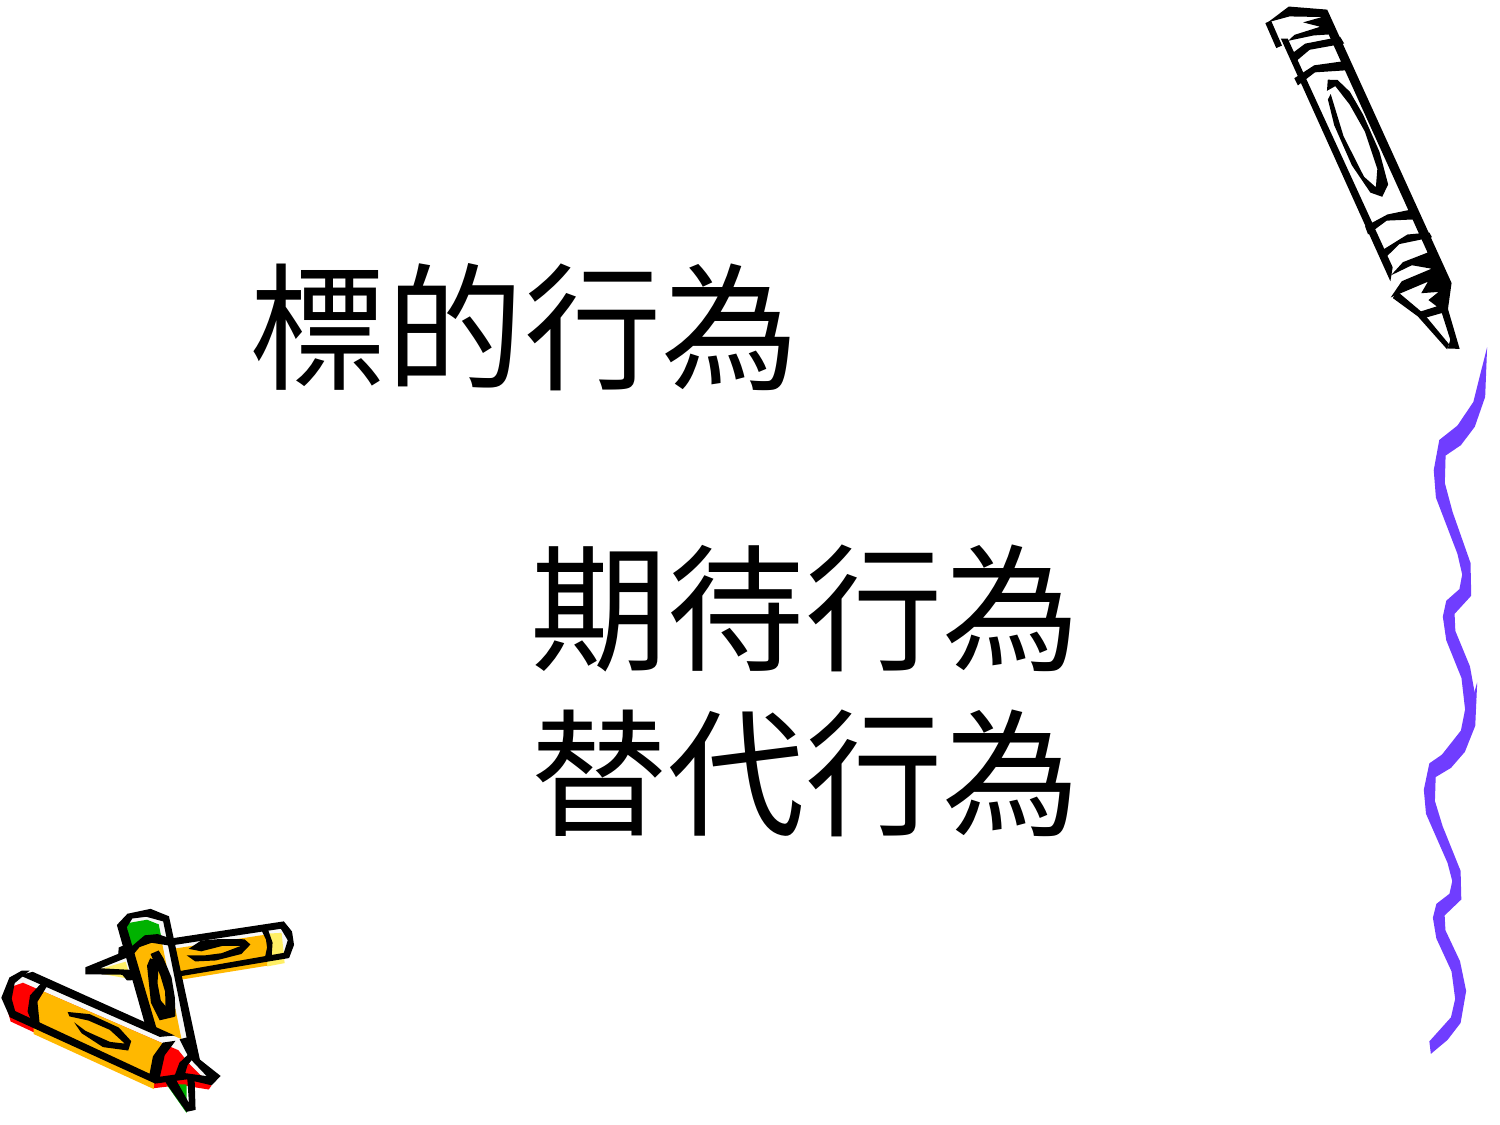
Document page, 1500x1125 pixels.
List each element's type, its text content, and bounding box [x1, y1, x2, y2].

text_box 期待行為 替代行為 [515, 515, 1172, 861]
text_box 標的行為 [234, 234, 1149, 415]
